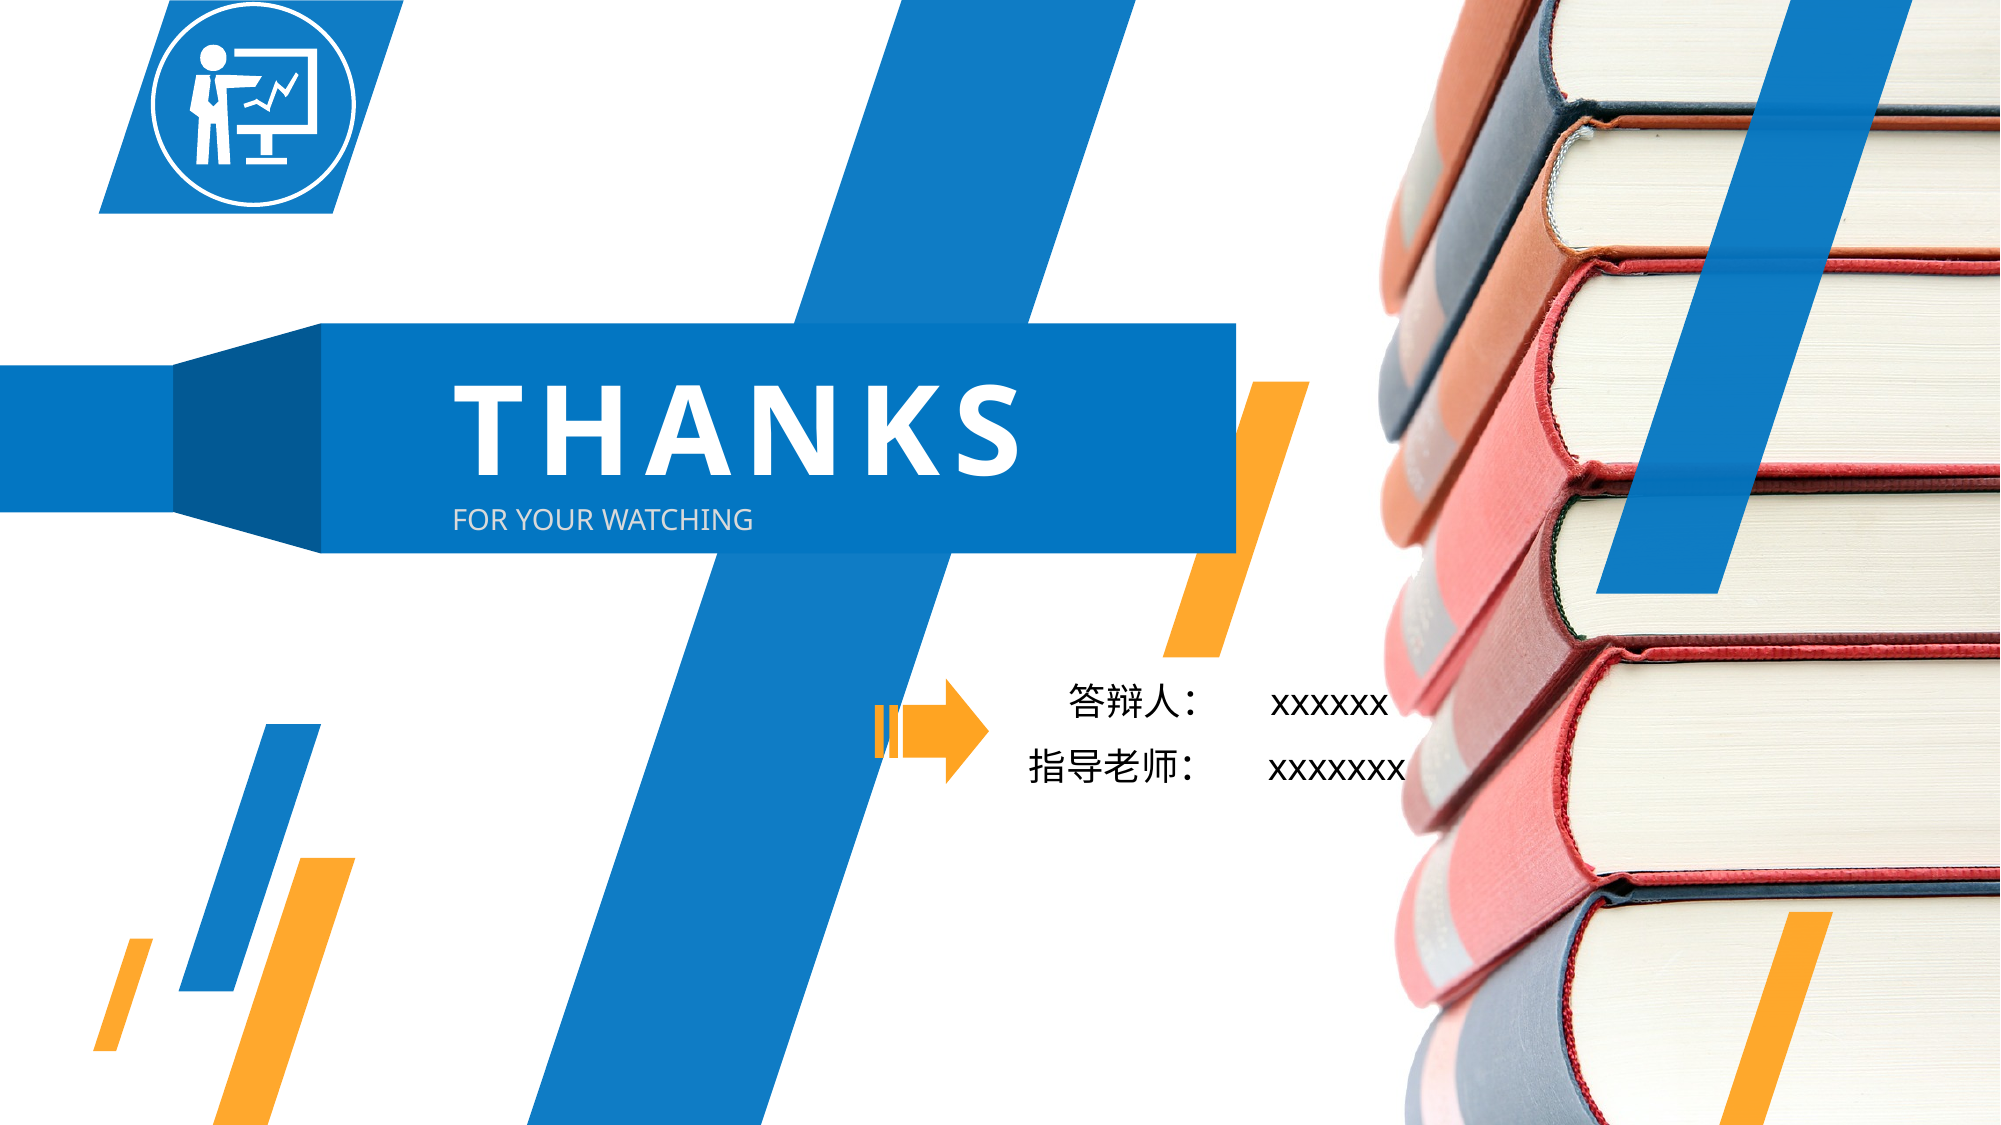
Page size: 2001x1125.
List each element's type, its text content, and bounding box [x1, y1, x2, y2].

text_box [97, 50, 337, 215]
text_box THANKS [437, 343, 1141, 494]
text_box [0, 364, 174, 513]
text_box [1594, 0, 1914, 595]
picture [1358, 0, 2000, 1125]
text_box 指导老师： xxxxxxx [1014, 735, 1421, 796]
text_box [1718, 910, 1835, 1125]
text_box [793, 0, 1137, 322]
text_box 答辩人： xxxxxx [1054, 670, 1404, 731]
text_box [215, 856, 357, 1125]
text_box [167, 0, 405, 153]
text_box [172, 321, 323, 555]
text_box [177, 723, 323, 993]
text_box [91, 937, 155, 1053]
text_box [874, 678, 989, 784]
text_box [1161, 380, 1312, 659]
text_box [323, 322, 1237, 554]
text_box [152, 4, 354, 205]
text_box FOR YOUR WATCHING [437, 494, 1141, 544]
text_box [525, 554, 953, 1125]
